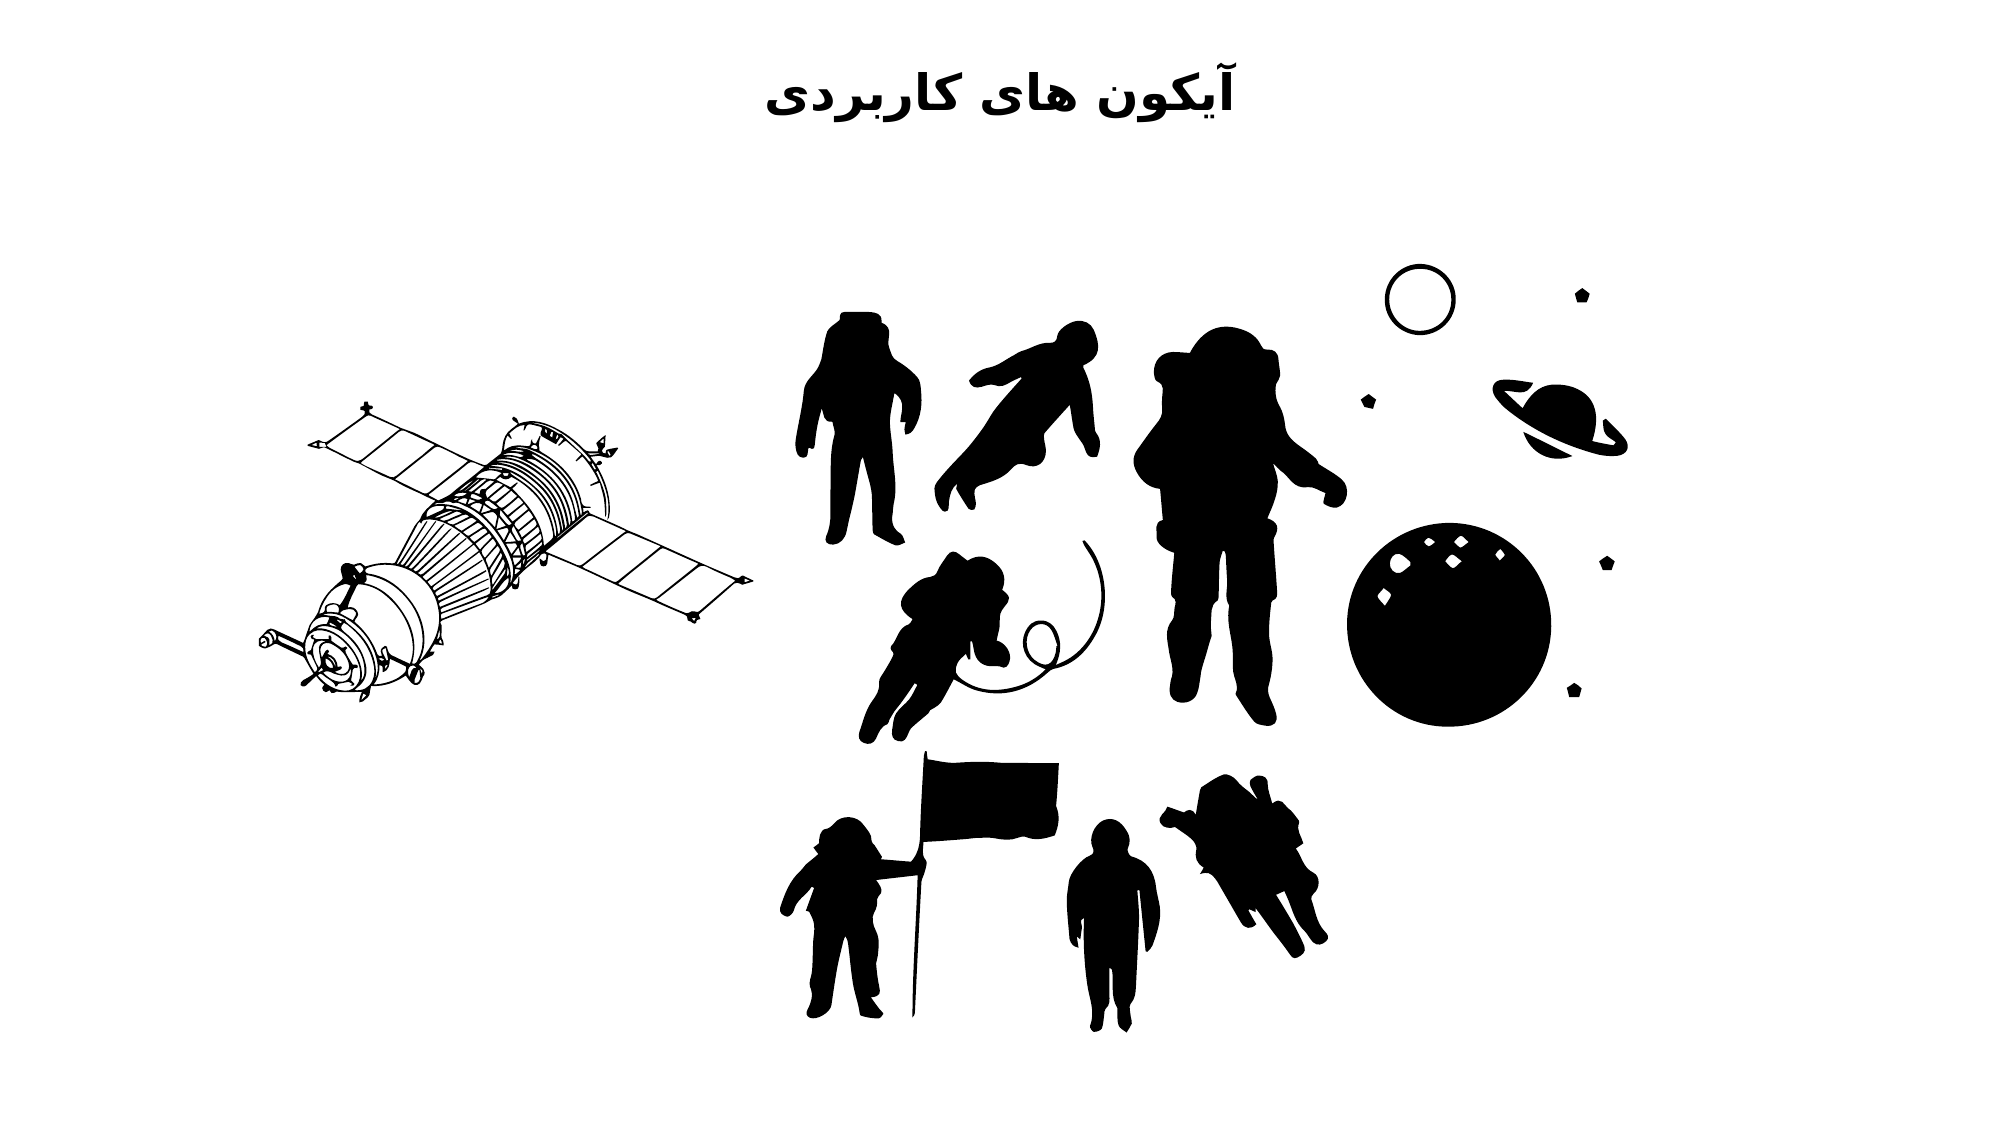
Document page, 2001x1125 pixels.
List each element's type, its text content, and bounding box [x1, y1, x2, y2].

text_box [1360, 394, 1377, 409]
text_box [1384, 263, 1456, 336]
text_box [1159, 774, 1328, 959]
text_box [1133, 326, 1348, 726]
text_box [795, 311, 922, 546]
text_box [780, 751, 1059, 1019]
text_box [258, 401, 754, 703]
text_box [1599, 555, 1615, 571]
text_box [858, 540, 1105, 744]
text_box [1347, 522, 1552, 727]
text_box [1574, 288, 1590, 303]
text_box [1492, 379, 1628, 457]
text_box آیکون های کاربردی [0, 53, 2000, 128]
text_box [1566, 682, 1582, 698]
text_box [1066, 818, 1161, 1033]
text_box [934, 320, 1101, 512]
text_box [1523, 431, 1573, 459]
